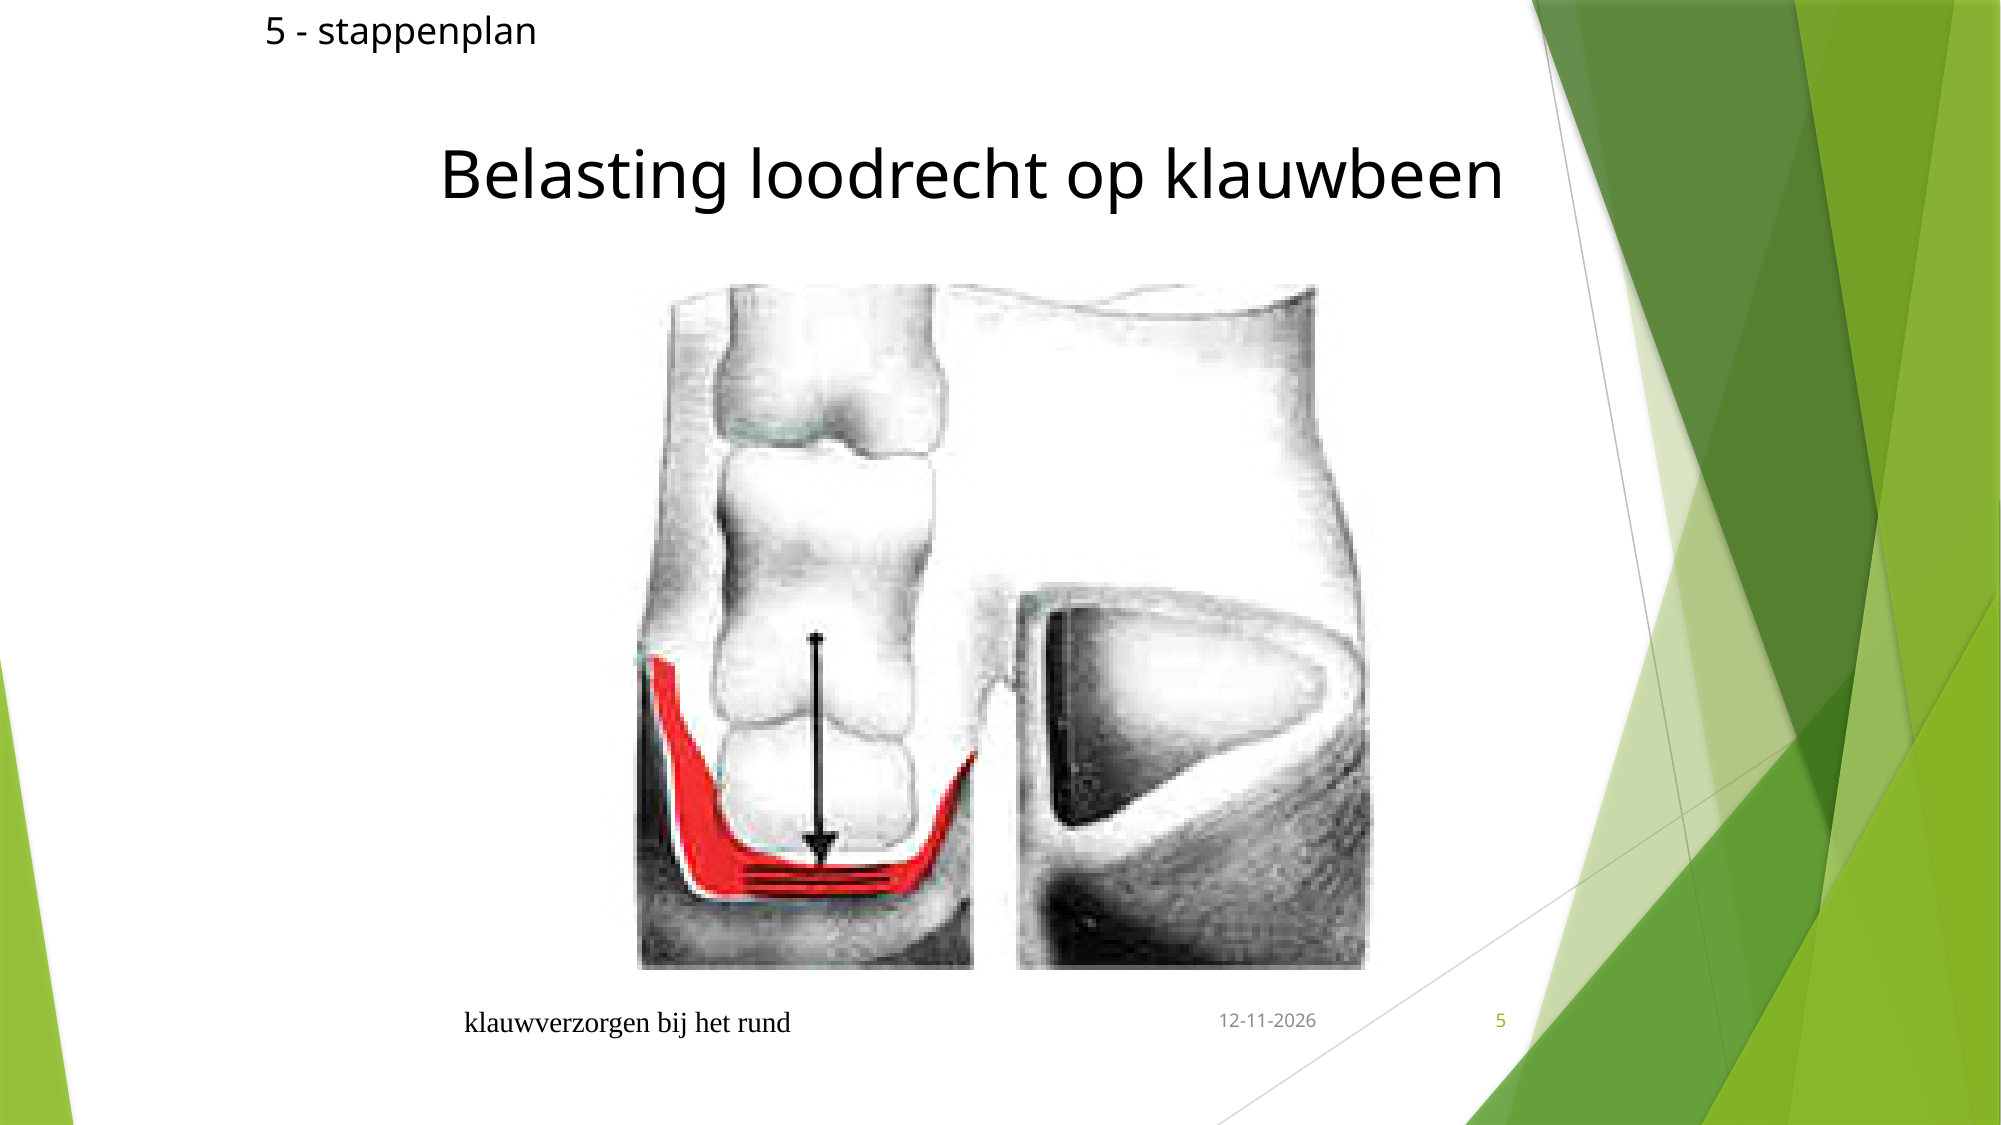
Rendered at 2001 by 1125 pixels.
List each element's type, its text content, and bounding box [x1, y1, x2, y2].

slide_number 5 [1409, 991, 1522, 1051]
footer klauwverzorgen bij het rund [111, 991, 1145, 1051]
text_box Belasting loodrecht op klauwbeen [425, 124, 1600, 220]
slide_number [1181, 991, 1332, 1051]
picture [536, 283, 1451, 971]
text_box 5 - stappenplan [249, 0, 875, 60]
